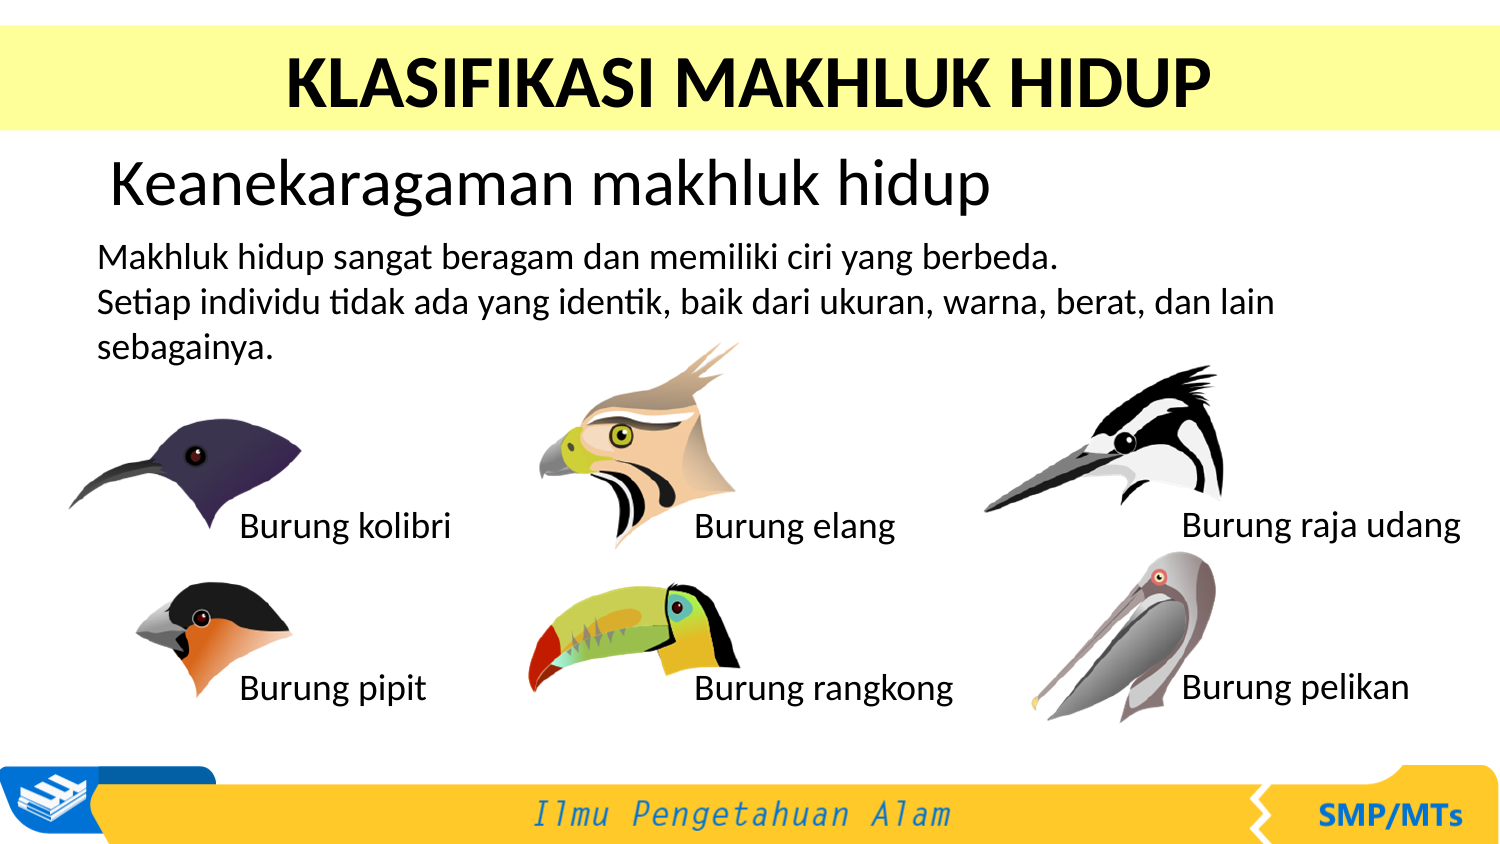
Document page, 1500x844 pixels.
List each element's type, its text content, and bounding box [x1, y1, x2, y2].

text_box KLASIFIKASI MAKHLUK HIDUP [0, 25, 1500, 131]
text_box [129, 566, 488, 732]
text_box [1019, 545, 1466, 735]
text_box Keanekaragaman makhluk hidup [95, 131, 1008, 227]
picture [0, 765, 1499, 844]
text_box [974, 357, 1483, 569]
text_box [65, 406, 488, 570]
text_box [519, 574, 978, 732]
text_box Makhluk hidup sangat beragam dan memiliki ciri yang berbeda. Setiap individu tidak ada yang identik, baik dari ukuran, warna, berat, dan lain sebagainya. [72, 225, 1478, 374]
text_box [519, 337, 943, 570]
